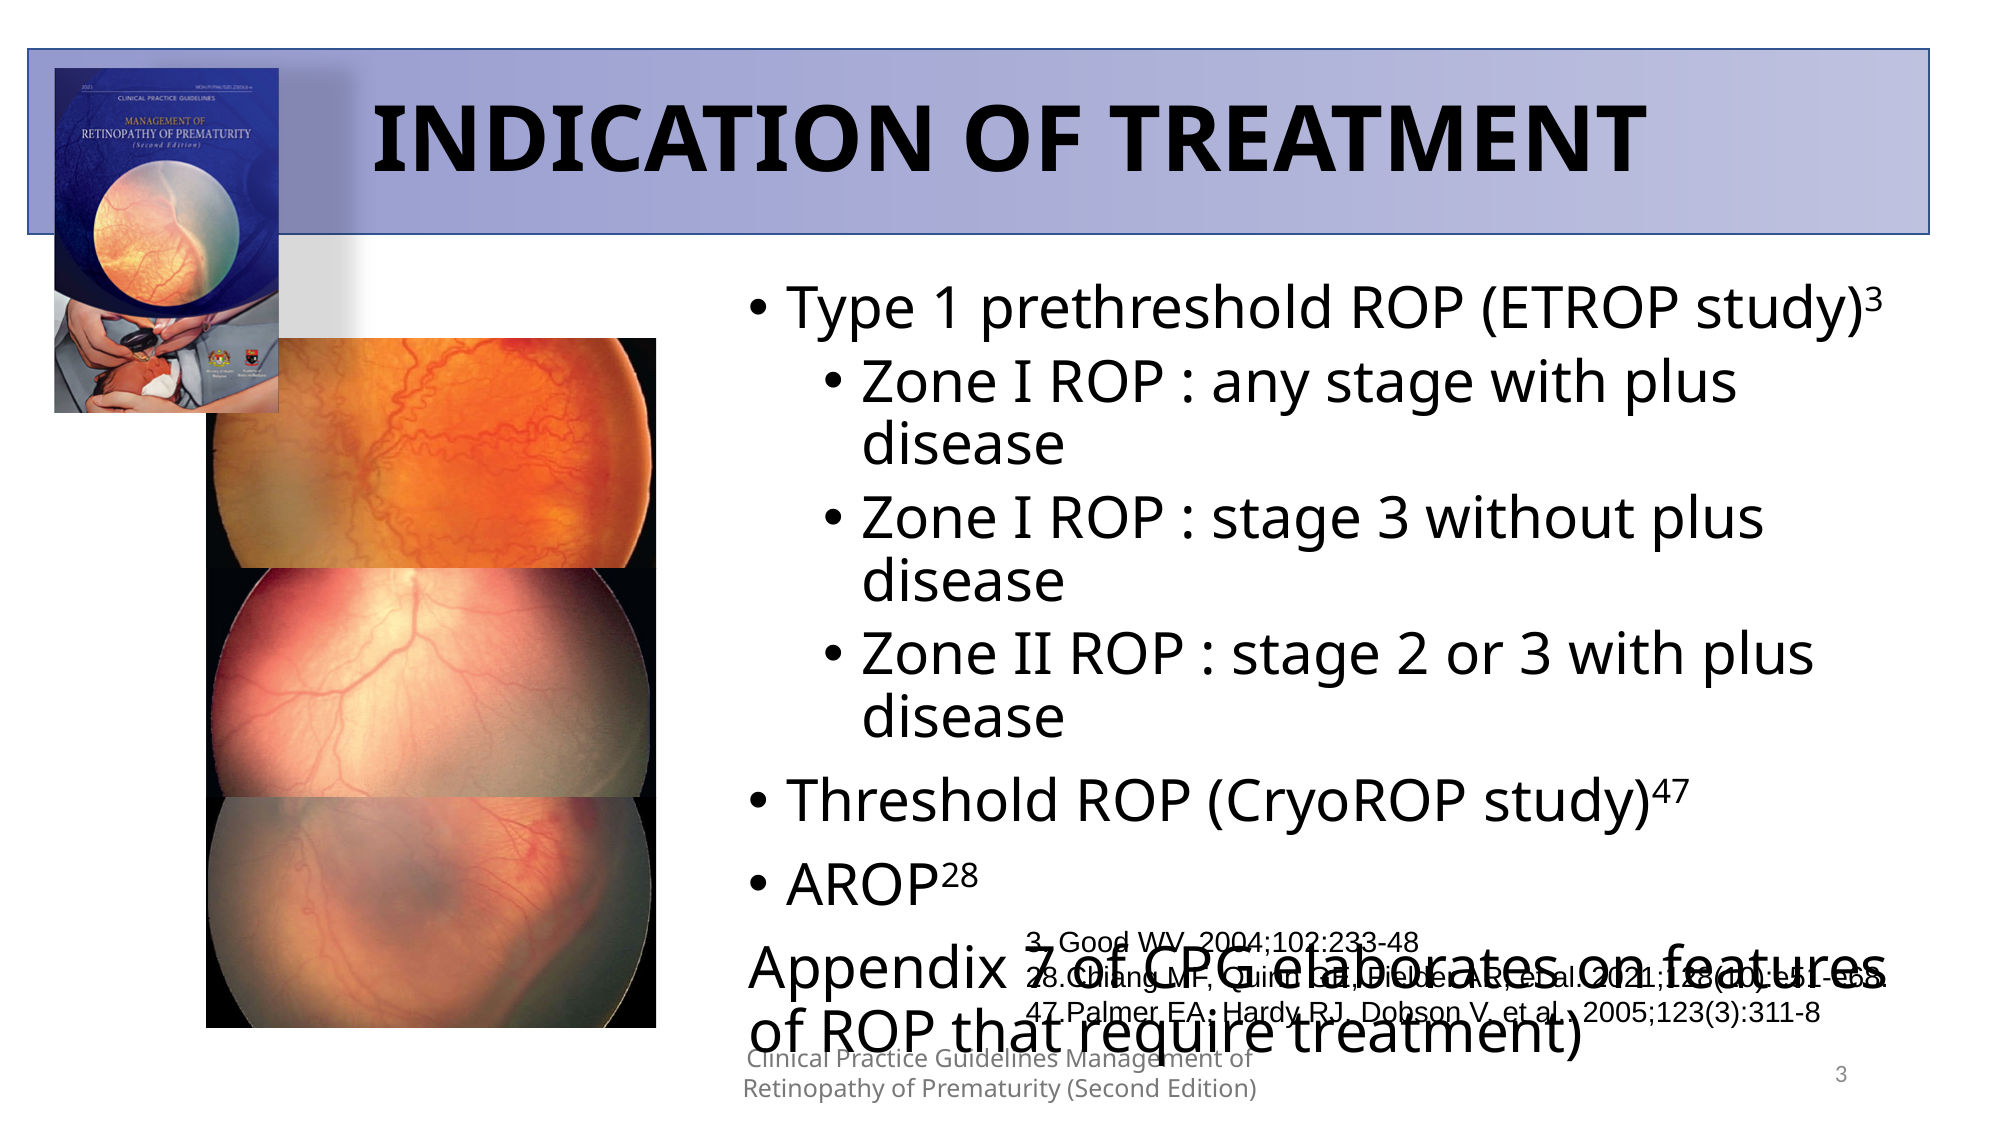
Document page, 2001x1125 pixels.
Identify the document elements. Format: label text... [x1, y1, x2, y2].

footer Clinical Practice Guidelines Management of Retinopathy of Prematurity (Second Edition) [662, 1042, 1338, 1103]
text_box 3. Good WV. 2004;102:233-48 28.Chiang MF, Quinn GE, Fielder AR, et al. 2021;128(10):e51-e68. 47.Palmer EA, Hardy RJ, Dobson V, et al.. 2005;123(3):311-8 [1010, 916, 2000, 1071]
text_box Type 1 prethreshold ROP (ETROP study)3 Zone I ROP : any stage with plus disease Zone I ROP : stage 3 without plus disease Zone II ROP : stage 2 or 3 with plus disease Threshold ROP (CryoROP study)47 AROP28 Appendix 7 of CPG elaborates on features of ROP that require treatment) [734, 270, 1906, 816]
text_box [27, 48, 54, 235]
title INDICATION OF TREATMENT [386, 55, 1761, 199]
slide_number 3 [1412, 1042, 1863, 1103]
picture [54, 37, 657, 1028]
text_box [386, 48, 1930, 235]
